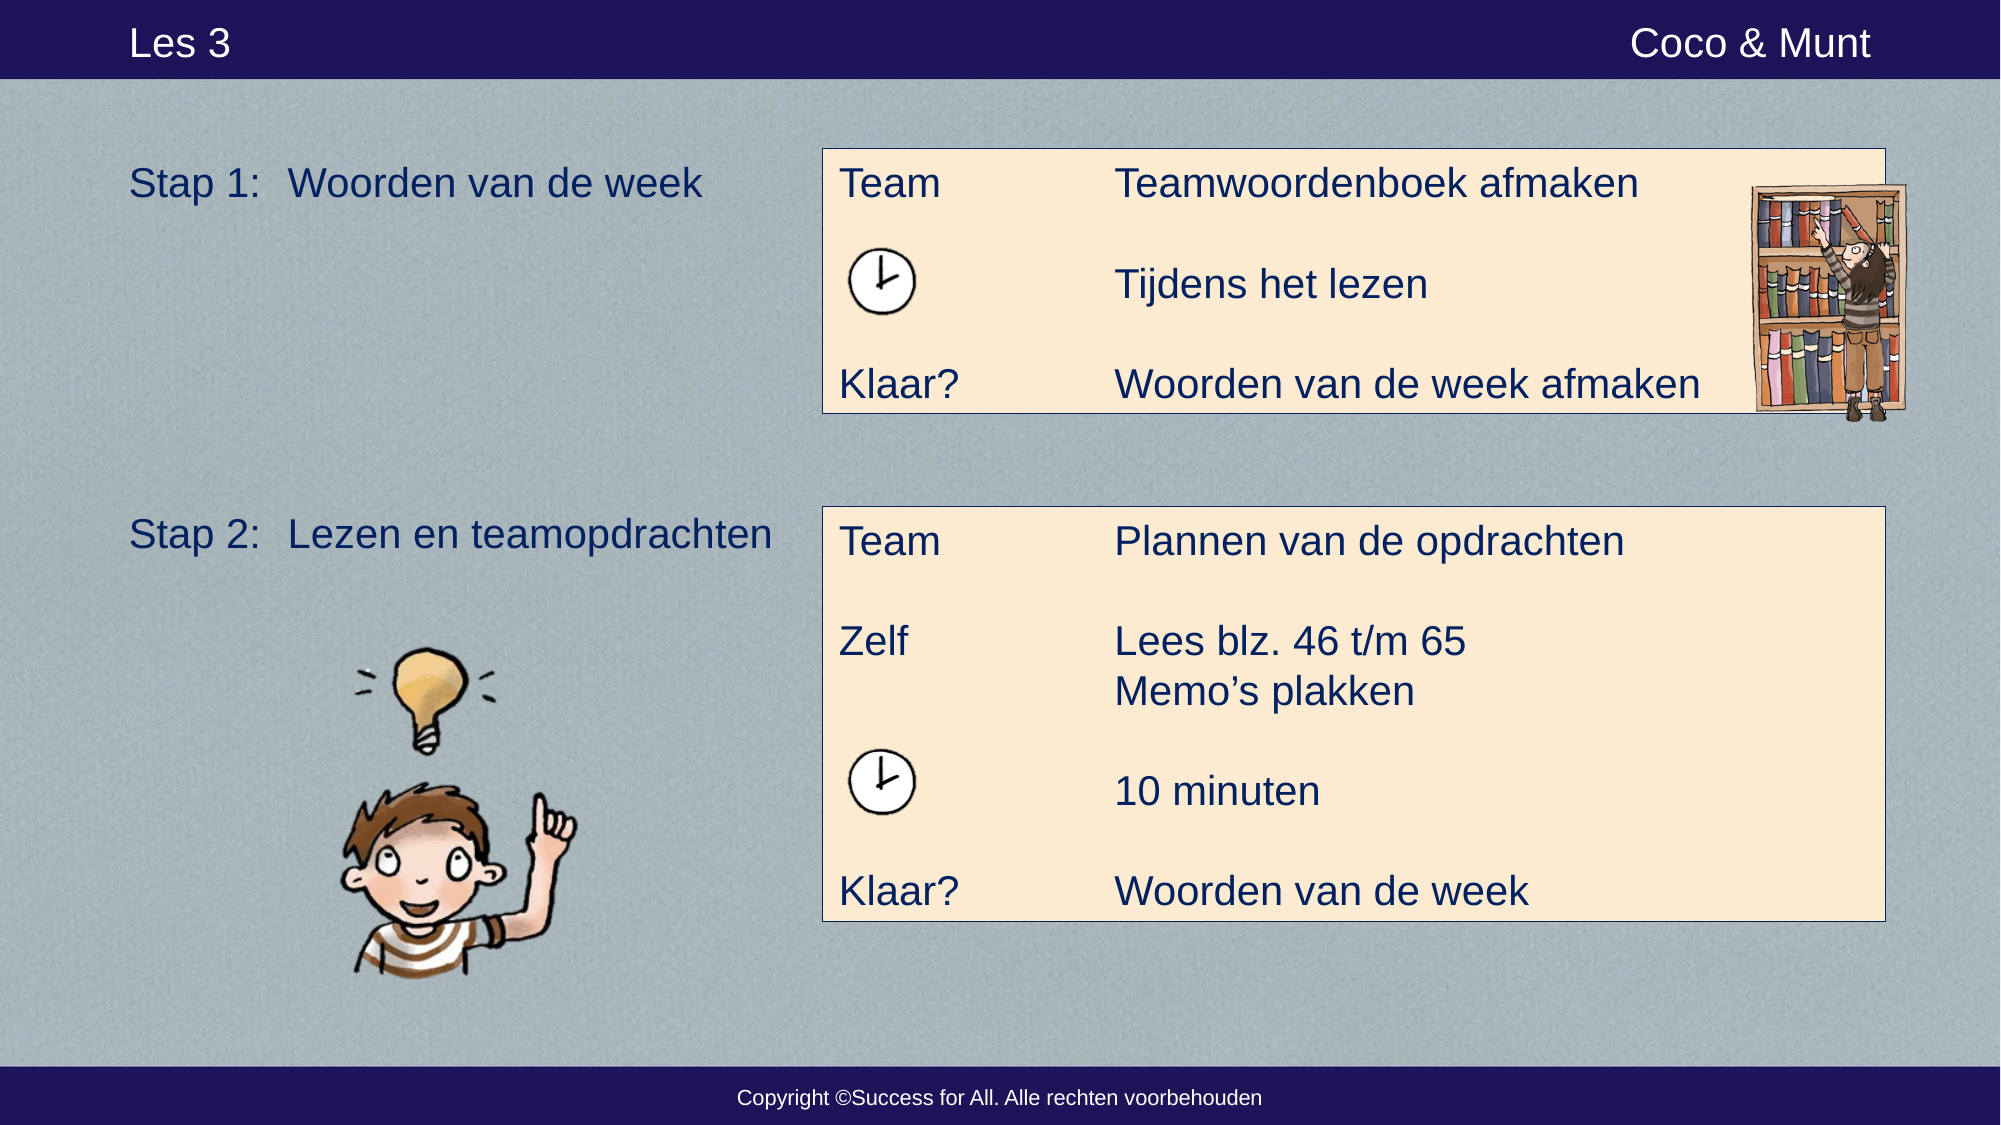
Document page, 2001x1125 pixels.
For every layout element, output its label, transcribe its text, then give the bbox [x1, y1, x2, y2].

picture [0, 0, 2001, 1125]
text_box Copyright ©Success for All. Alle rechten voorbehouden [0, 1076, 2000, 1125]
text_box Stap 1: Woorden van de week Stap 2: Lezen en teamopdrachten [114, 148, 907, 614]
text_box Coco & Munt [999, 8, 1886, 73]
text_box Les 3 [114, 8, 354, 73]
text_box Team Teamwoordenboek afmaken Tijdens het lezen Klaar? Woorden van de week afmaken [822, 148, 1886, 414]
text_box Team Plannen van de opdrachten Zelf Lees blz. 46 t/m 65 Memo’s plakken 10 minuten Klaar? Woorden van de week [822, 506, 1886, 922]
